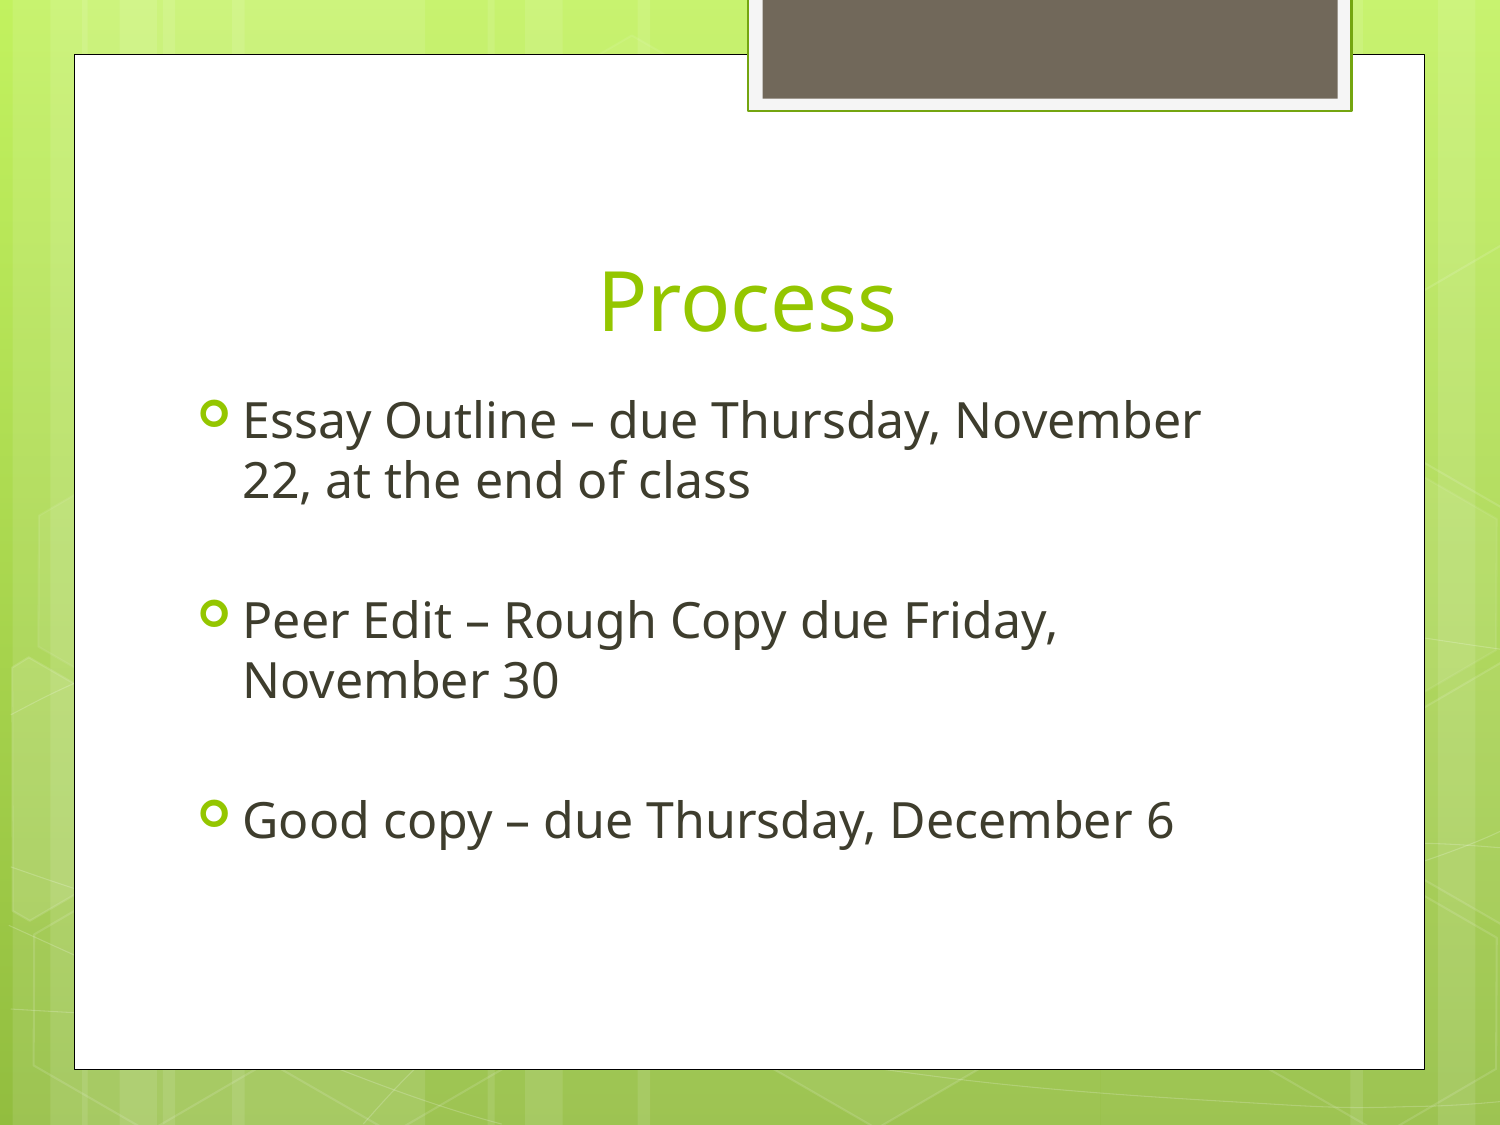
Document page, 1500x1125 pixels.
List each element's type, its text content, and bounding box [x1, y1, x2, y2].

list Essay Outline – due Thursday, November 22, at the end of class Peer Edit – Rough Copy due Friday, November 30 Good copy – due Thursday, December 6 [171, 381, 1283, 957]
title Process [171, 168, 1324, 357]
